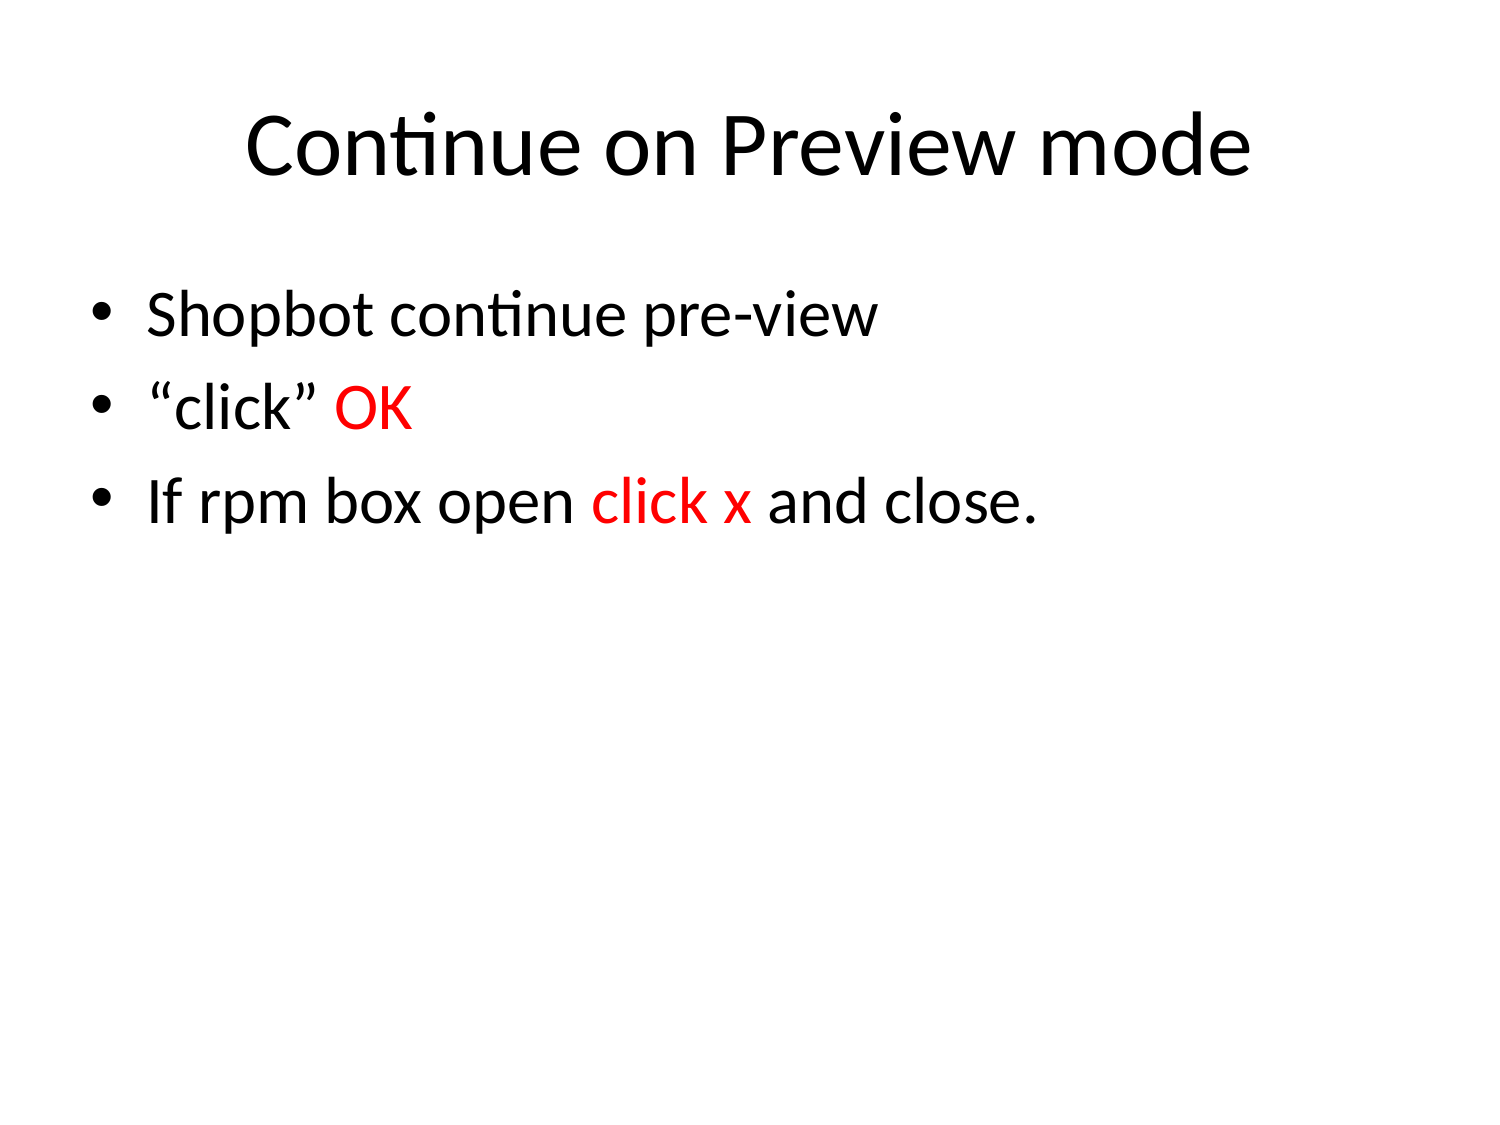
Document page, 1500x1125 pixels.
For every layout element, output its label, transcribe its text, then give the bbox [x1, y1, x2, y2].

title Continue on Preview mode [75, 45, 1425, 233]
list Shopbot continue pre-view “click” OK If rpm box open click x and close. [75, 262, 1425, 1005]
